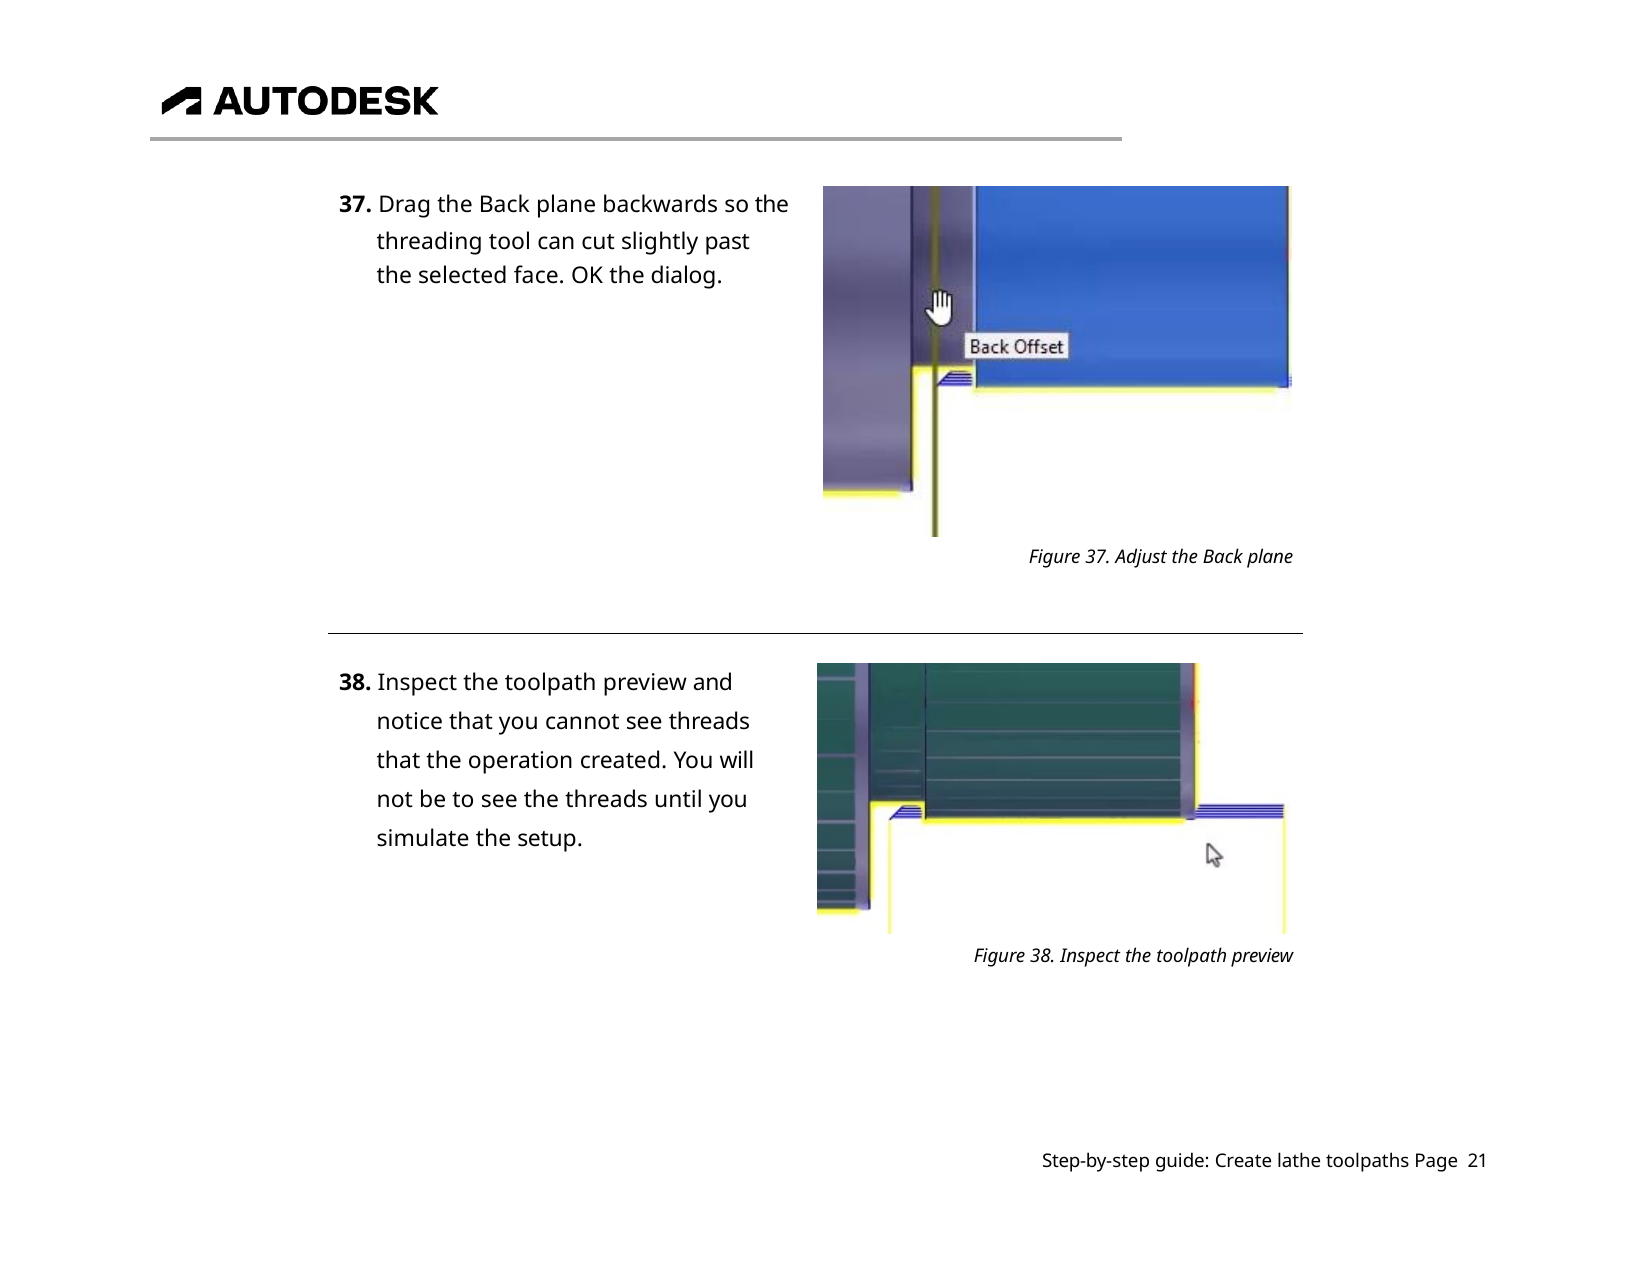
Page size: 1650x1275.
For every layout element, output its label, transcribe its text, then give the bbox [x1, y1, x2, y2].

picture [817, 663, 1290, 934]
table_header 37. Drag the Back plane backwards so the threading tool can cut slightly past the selected face. OK the dialog. [328, 187, 802, 633]
table_cell 38. Inspect the toolpath preview and notice that you cannot see threads that the operation created. You will not be to see the threads until you simulate the setup. [328, 634, 802, 979]
slide_number Step-by-step guide: Create lathe toolpaths Page 20 [1040, 1145, 1509, 1275]
table_cell Figure 38. Inspect the toolpath preview [802, 634, 1303, 979]
table_header Figure 37. Adjust the Back plane [802, 187, 1303, 633]
picture [161, 86, 439, 115]
picture [822, 186, 1292, 537]
